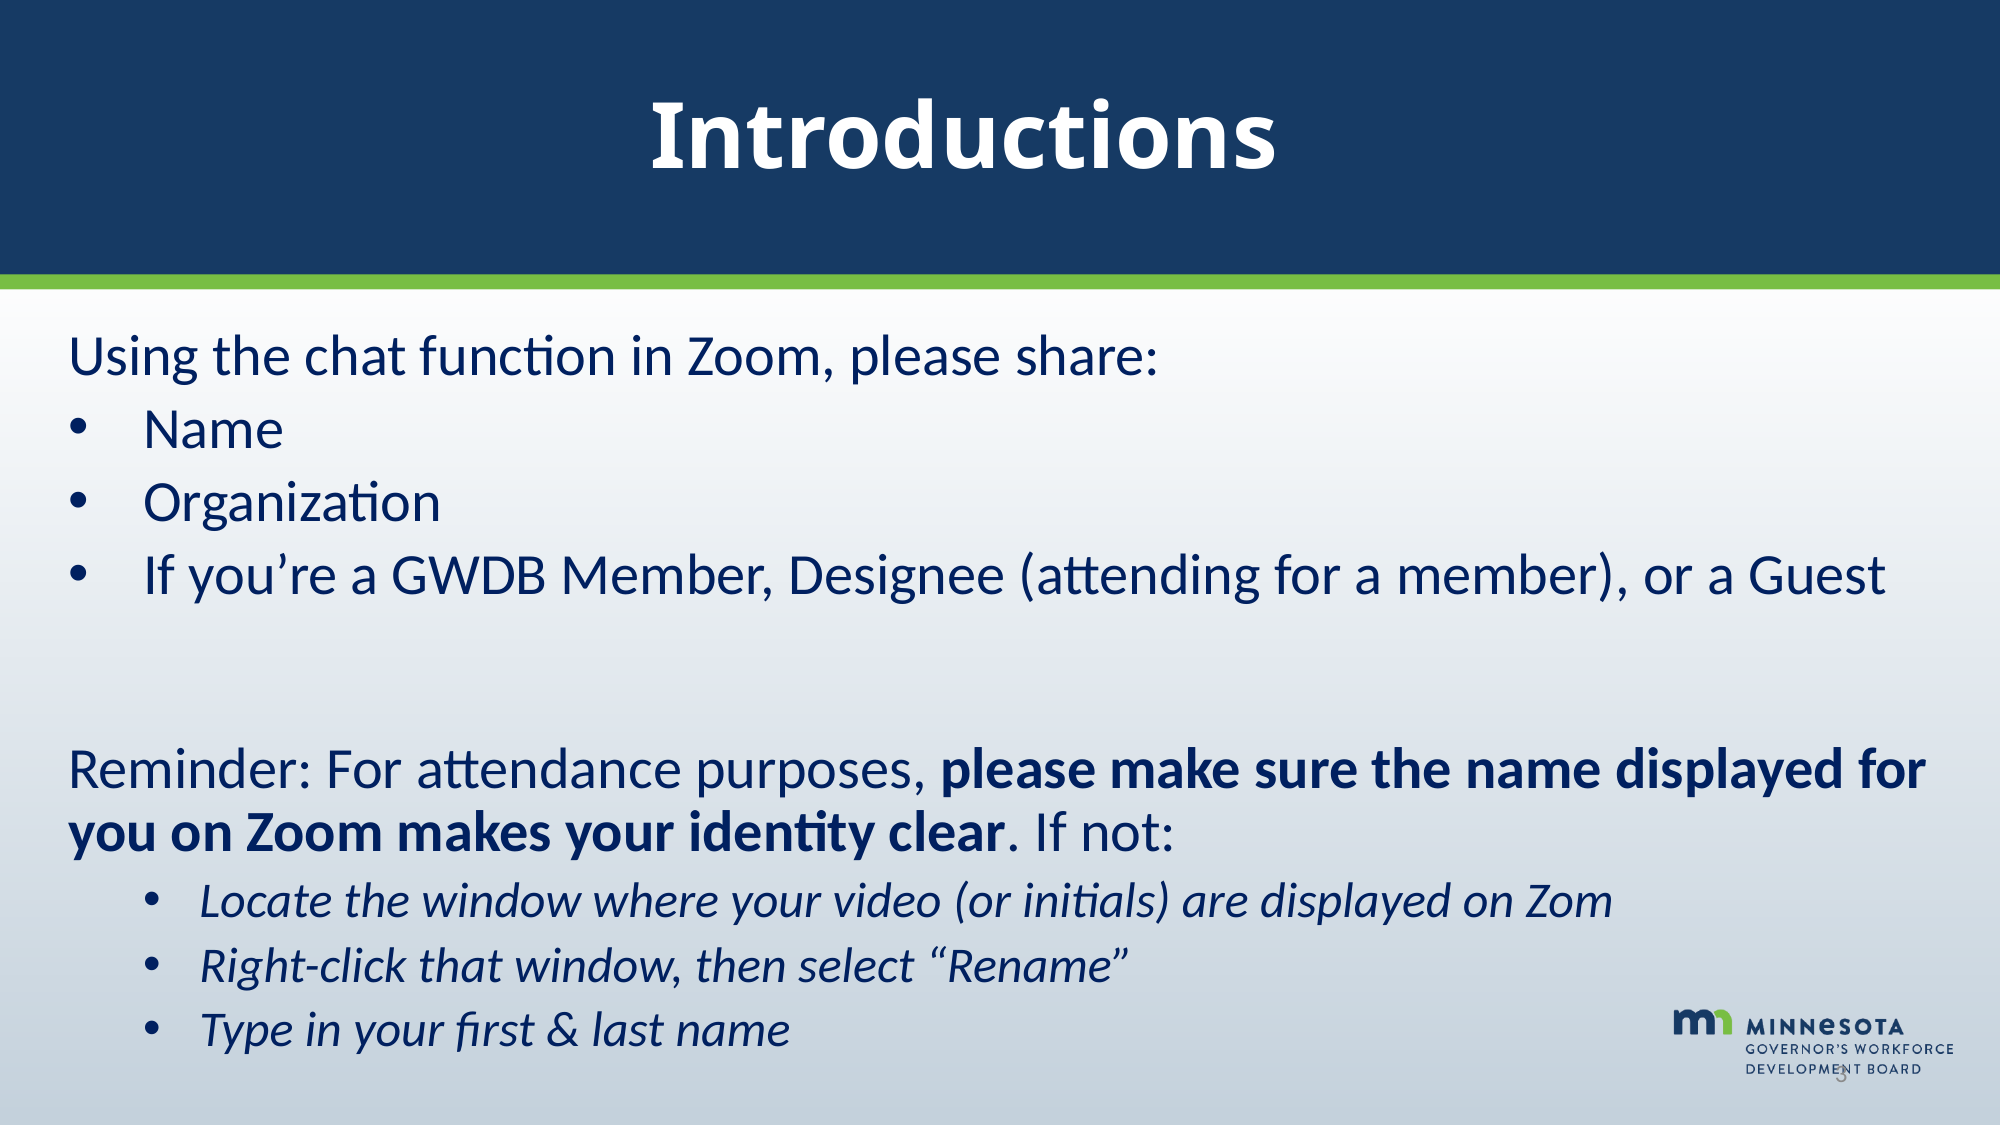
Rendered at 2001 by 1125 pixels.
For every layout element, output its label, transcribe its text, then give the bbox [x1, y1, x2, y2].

title Introductions [101, 30, 1827, 248]
picture [0, 0, 2000, 1125]
slide_number 3 [1412, 1042, 1863, 1103]
list Using the chat function in Zoom, please share: Name Organization If you’re a GWDB Member, Designee (attending for a member), or a Guest Reminder: For attendance purposes, please make sure the name displayed for you on Zoom makes your identity clear. If not: Locate the window where your video (or initials) are displayed on Zom Right-click that window, then select “Rename” Type in your first & last name [53, 317, 1947, 1125]
